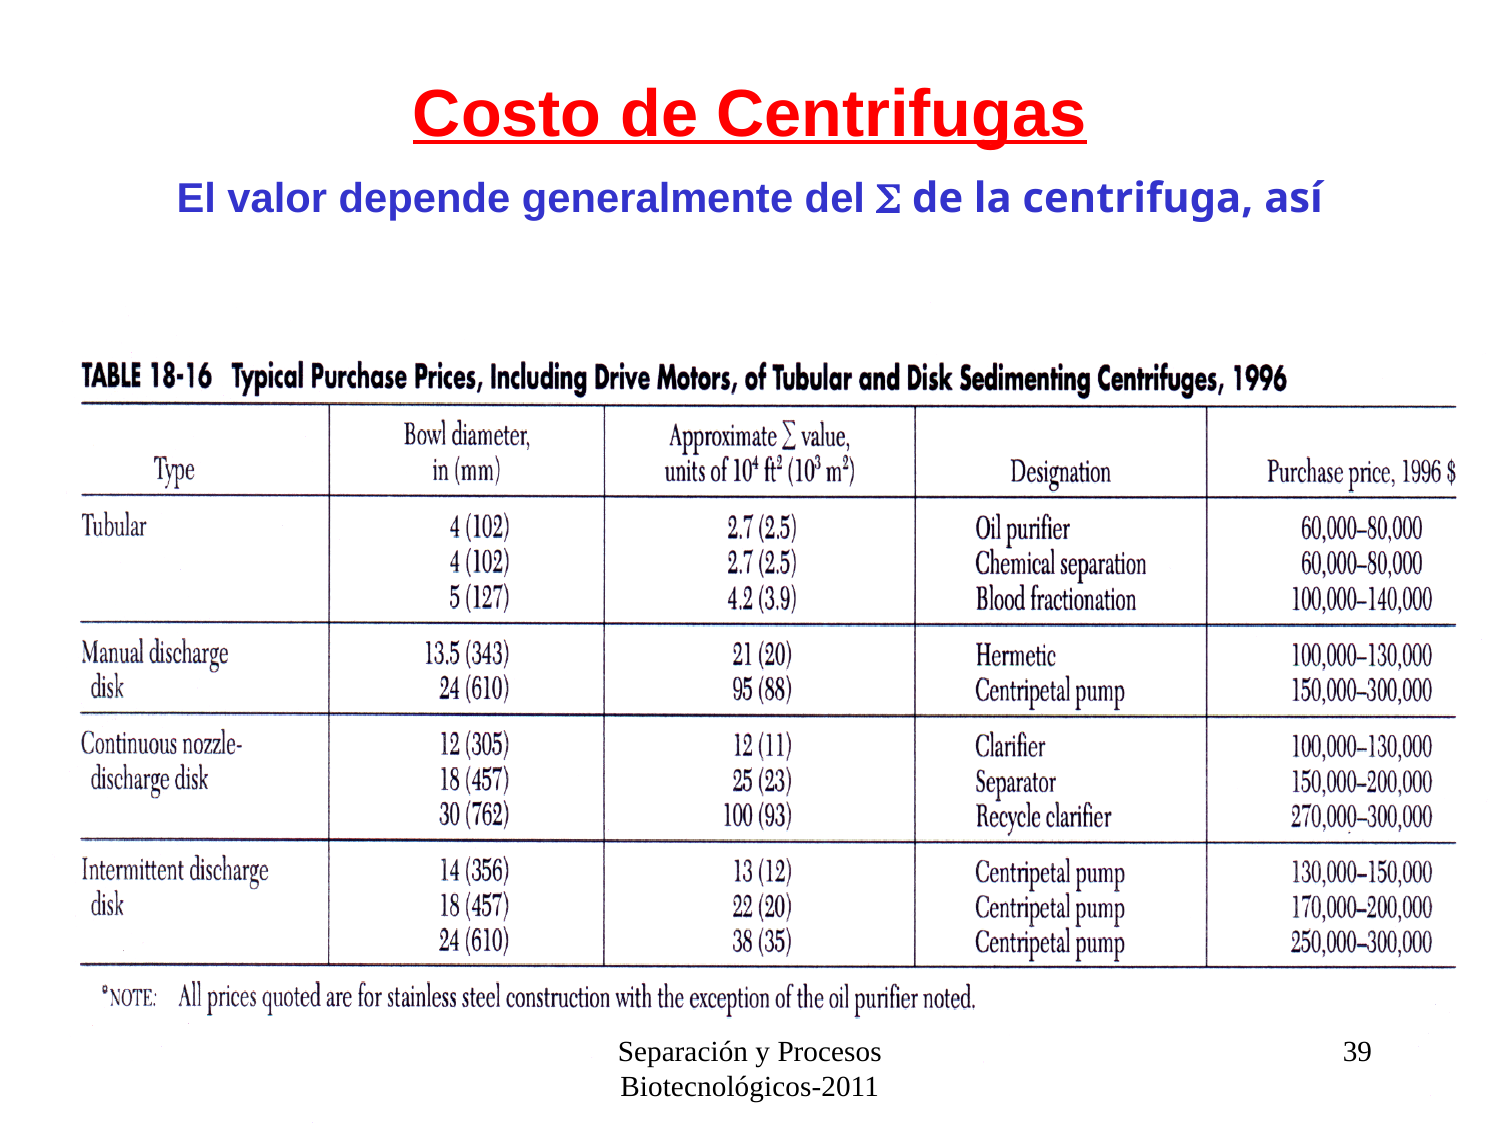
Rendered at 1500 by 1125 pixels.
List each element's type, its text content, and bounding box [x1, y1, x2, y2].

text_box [49, 297, 1500, 1125]
text_box Costo de Centrifugas El valor depende generalmente del S de la centrifuga, así [37, 62, 1463, 228]
